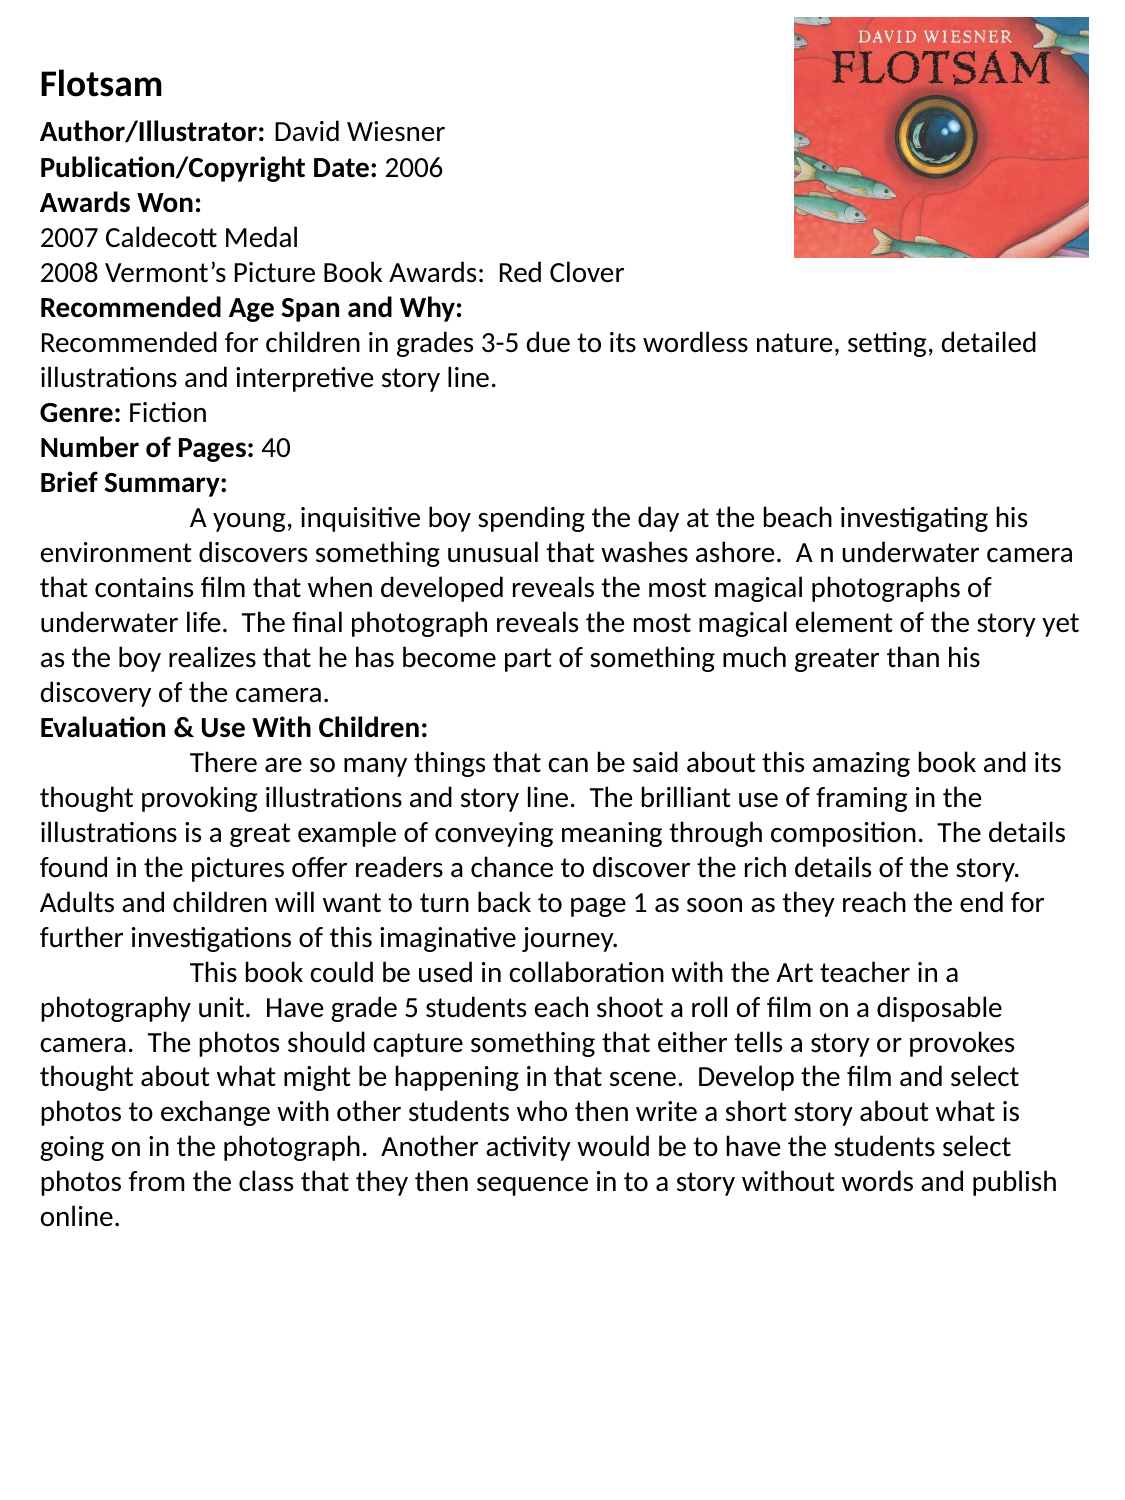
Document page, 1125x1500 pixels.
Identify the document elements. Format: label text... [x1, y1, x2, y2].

picture [794, 17, 1089, 258]
text_box Flotsam Author/Illustrator: David Wiesner Publication/Copyright Date: 2006 Awards Won: 2007 Caldecott Medal 2008 Vermont’s Picture Book Awards: Red Clover Recommended Age Span and Why: Recommended for children in grades 3-5 due to its wordless nature, setting, detailed illustrations and interpretive story line. Genre: Fiction Number of Pages: 40 Brief Summary: A young, inquisitive boy spending the day at the beach investigating his environment discovers something unusual that washes ashore. A n underwater camera that contains film that when developed reveals the most magical photographs of underwater life. The final photograph reveals the most magical element of the story yet as the boy realizes that he has become part of something much greater than his discovery of the camera. Evaluation & Use With Children: There are so many things that can be said about this amazing book and its thought provoking illustrations and story line. The brilliant use of framing in the illustrations is a great example of conveying meaning through composition. The details found in the pictures offer readers a chance to discover the rich details of the story. Adults and children will want to turn back to page 1 as soon as they reach the end for further investigations of this imaginative journey. This book could be used in collaboration with the Art teacher in a photography unit. Have grade 5 students each shoot a roll of film on a disposable camera. The photos should capture something that either tells a story or provokes thought about what might be happening in that scene. Develop the film and select photos to exchange with other students who then write a short story about what is going on in the photograph. Another activity would be to have the students select photos from the class that they then sequence in to a story without words and publish online. [24, 51, 1100, 1240]
